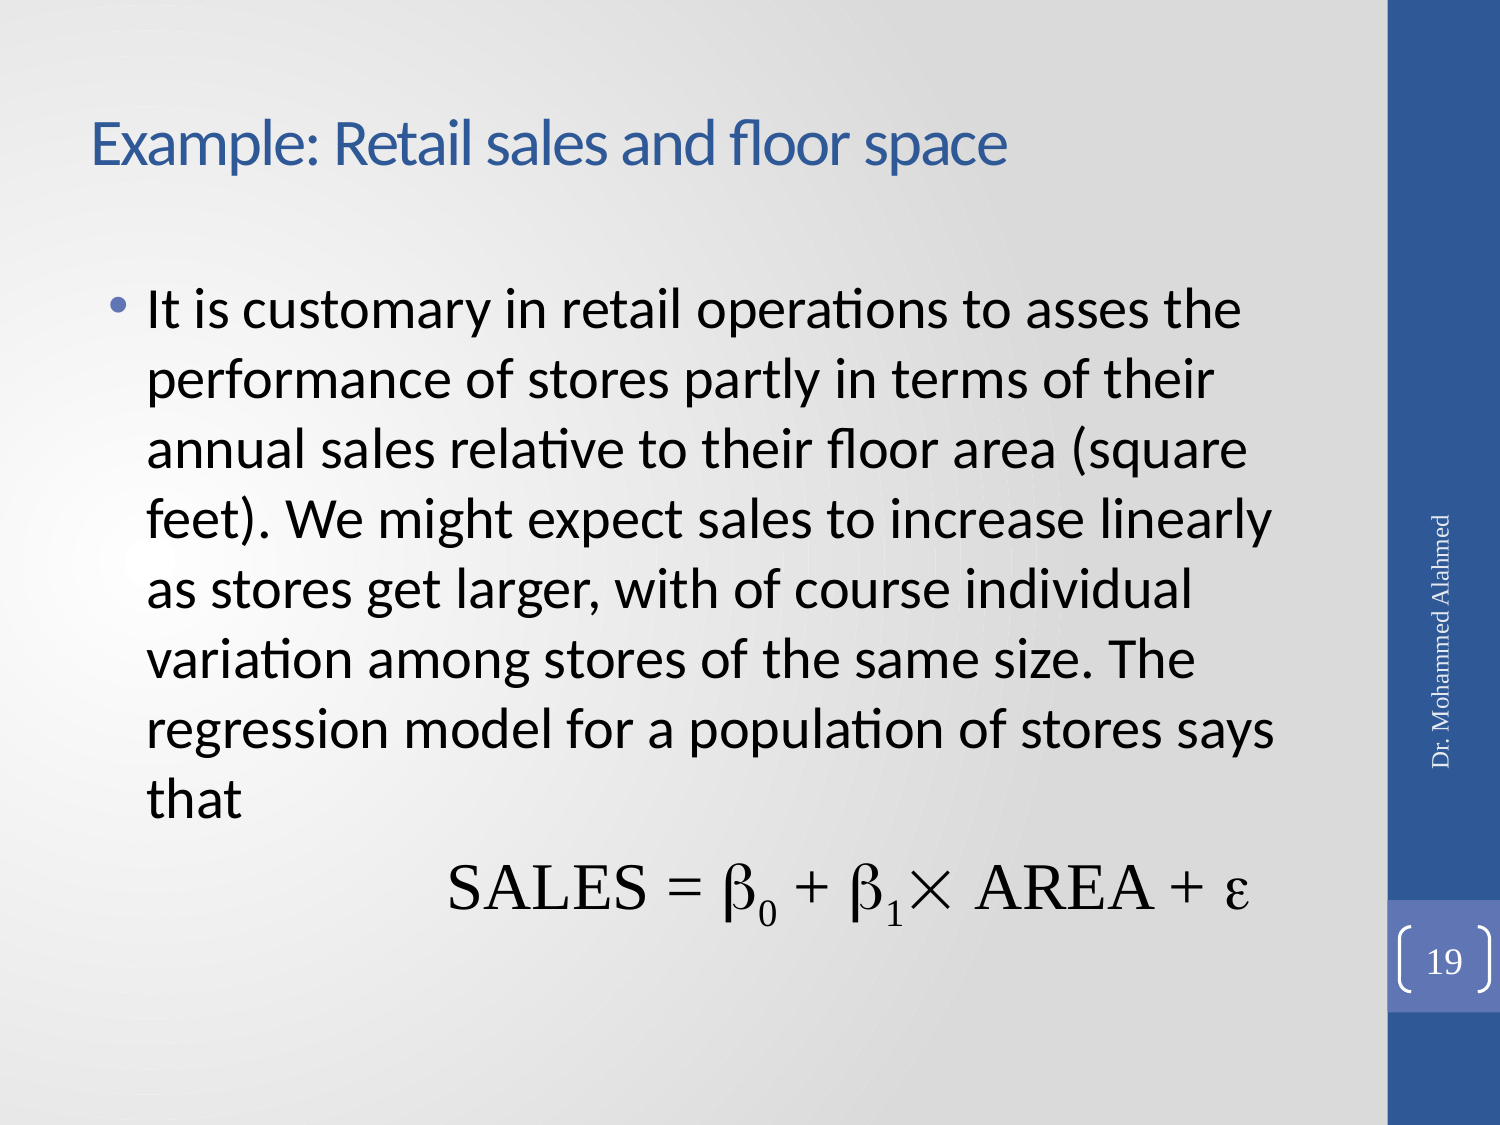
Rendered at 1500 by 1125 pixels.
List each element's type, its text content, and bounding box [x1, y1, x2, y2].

slide_number 19 [1397, 925, 1492, 994]
footer Dr. Mohammed Alahmed [1408, 500, 1469, 889]
list It is customary in retail operations to asses the performance of stores partly in terms of their annual sales relative to their floor area (square feet). We might expect sales to increase linearly as stores get larger, with of course individual variation among stores of the same size. The regression model for a population of stores says that SALES = 0 + 1 AREA +  [75, 262, 1325, 1050]
title Example: Retail sales and floor space [75, 45, 1325, 233]
